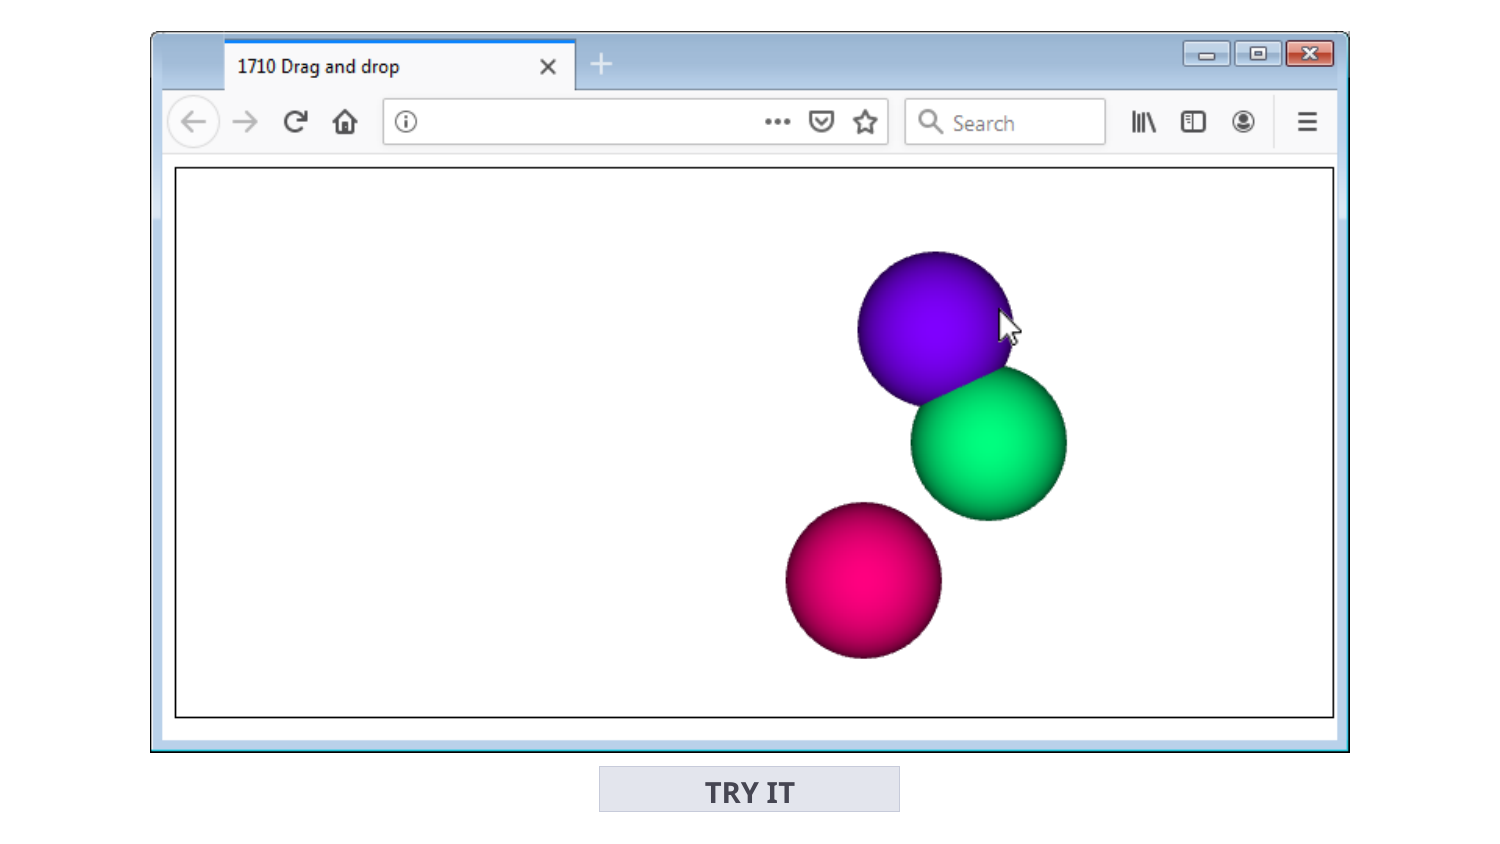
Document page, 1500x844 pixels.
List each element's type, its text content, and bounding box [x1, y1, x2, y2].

text_box TRY IT [599, 766, 900, 812]
picture [149, 31, 1351, 753]
